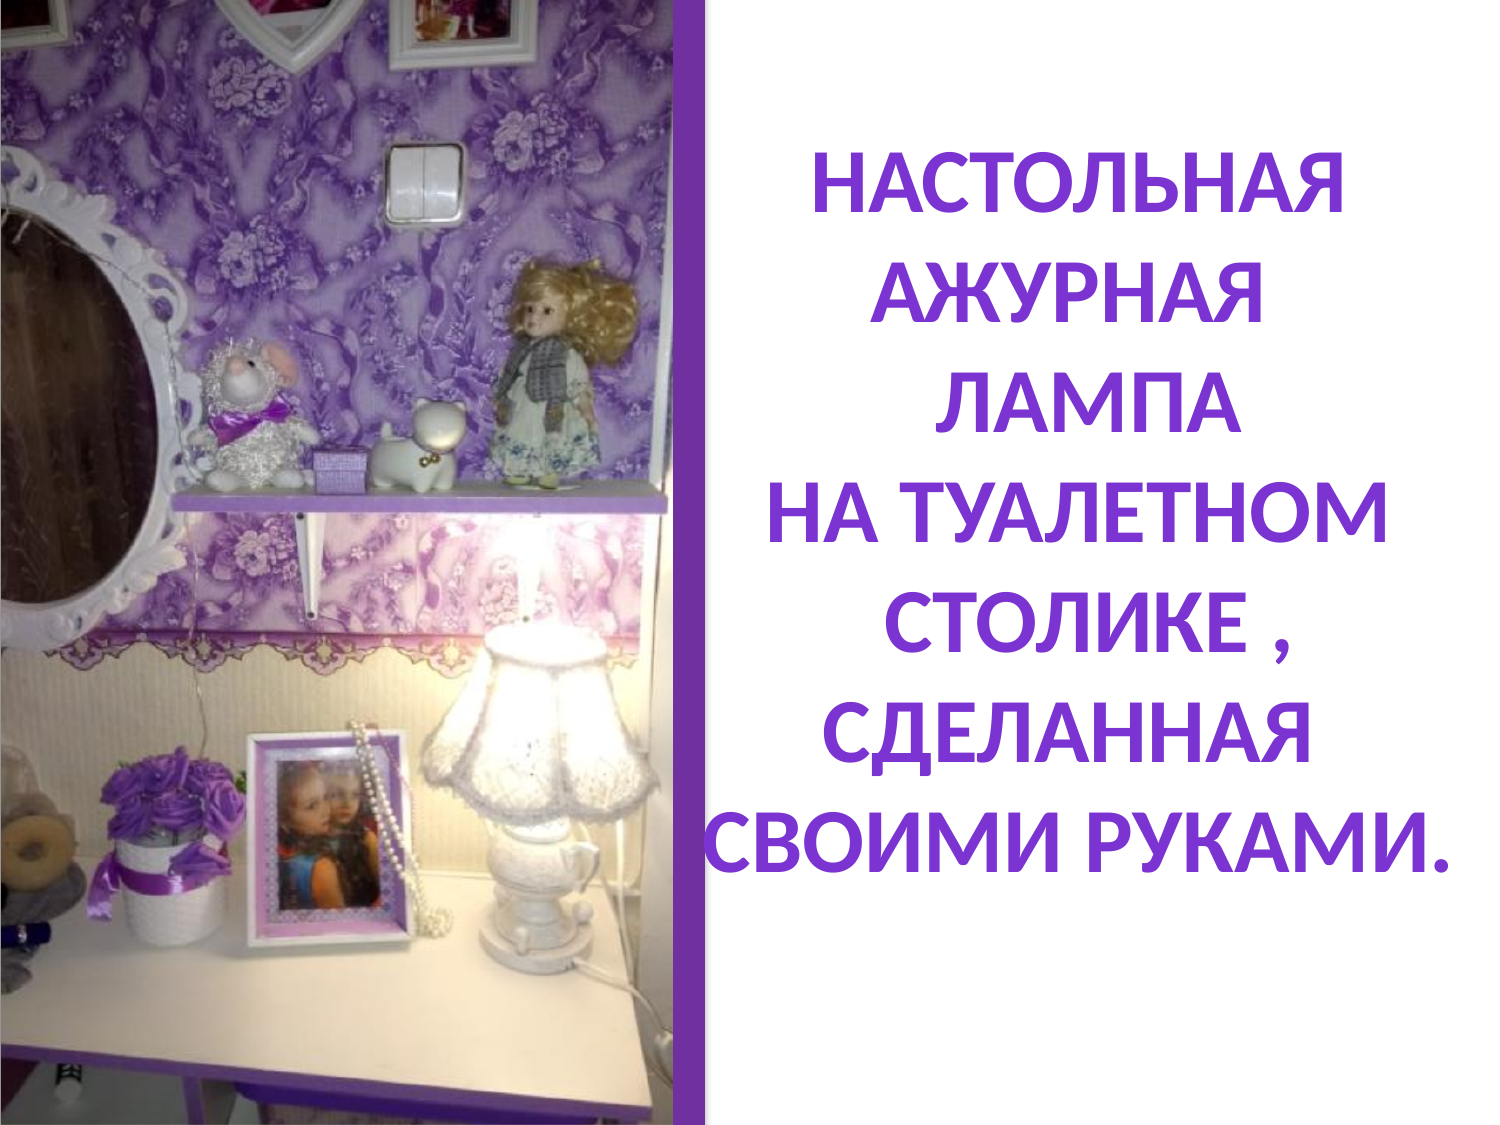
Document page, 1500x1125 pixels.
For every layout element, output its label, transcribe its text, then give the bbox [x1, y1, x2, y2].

picture [0, 1, 900, 1124]
text_box Настольная Ажурная Лампа На туалетном столике , сделанная Своими руками. [687, 113, 1471, 1034]
